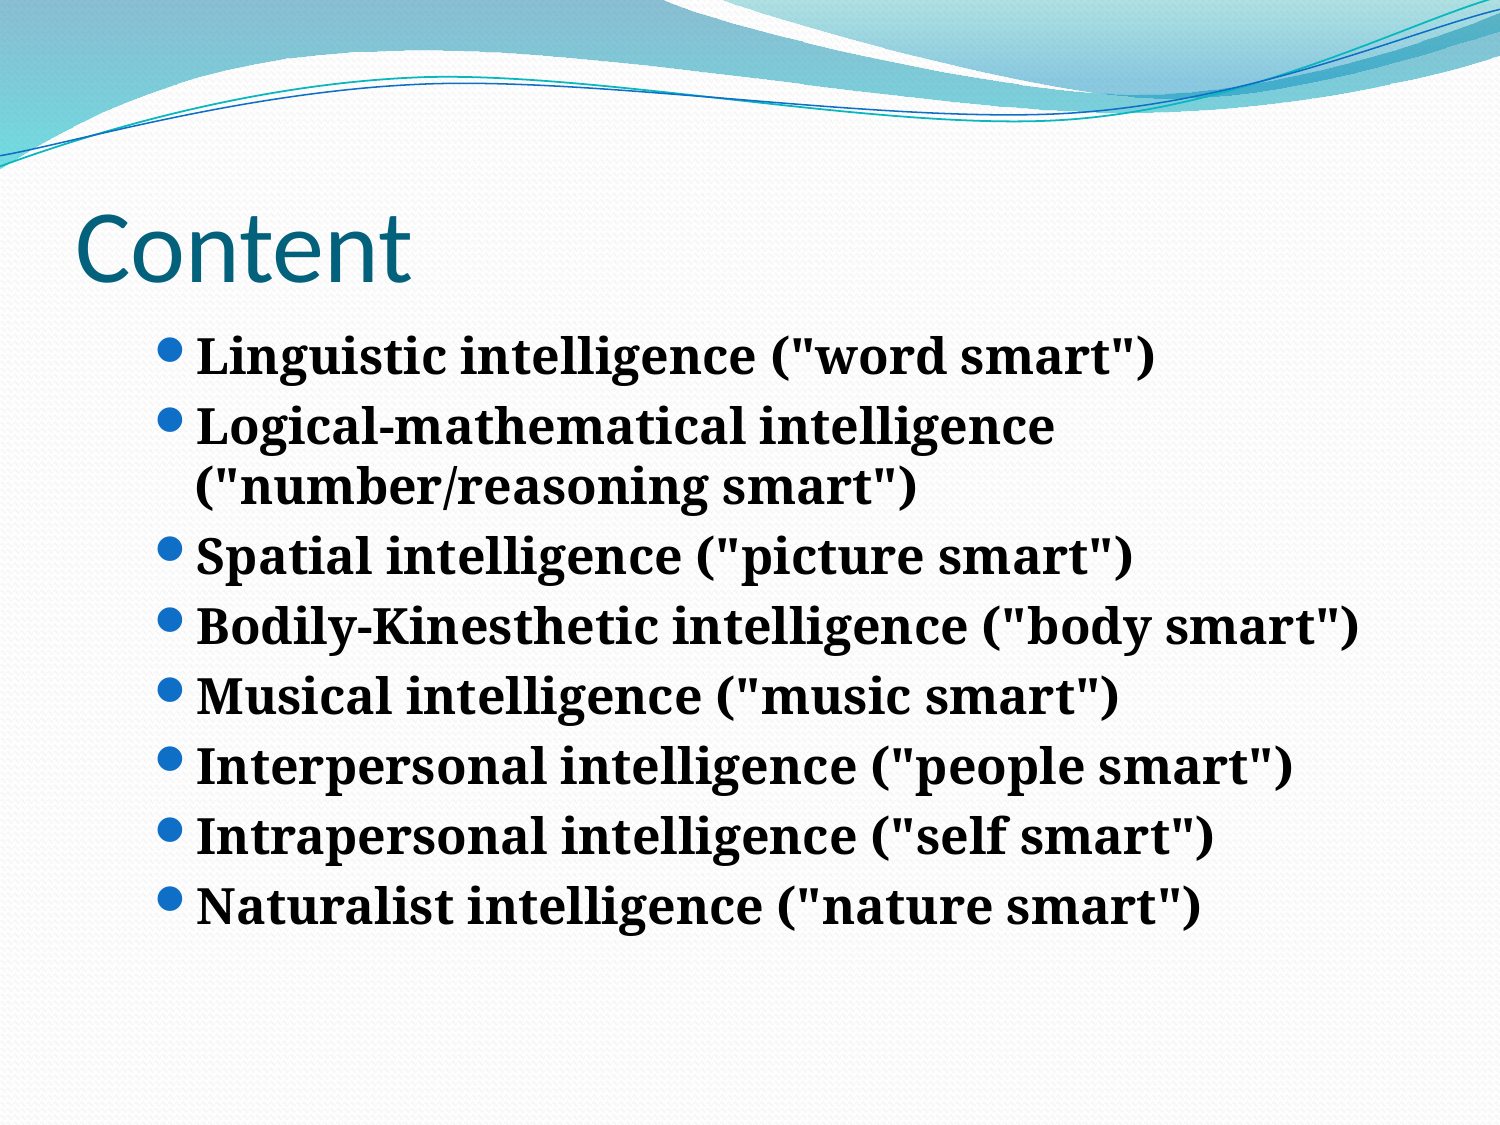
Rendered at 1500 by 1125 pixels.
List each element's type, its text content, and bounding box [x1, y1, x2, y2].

title Content [75, 115, 1425, 303]
list Linguistic intelligence ("word smart") Logical-mathematical intelligence ("number/reasoning smart") Spatial intelligence ("picture smart") Bodily-Kinesthetic intelligence ("body smart") Musical intelligence ("music smart") Interpersonal intelligence ("people smart") Intrapersonal intelligence ("self smart") Naturalist intelligence ("nature smart") [75, 317, 1425, 1038]
